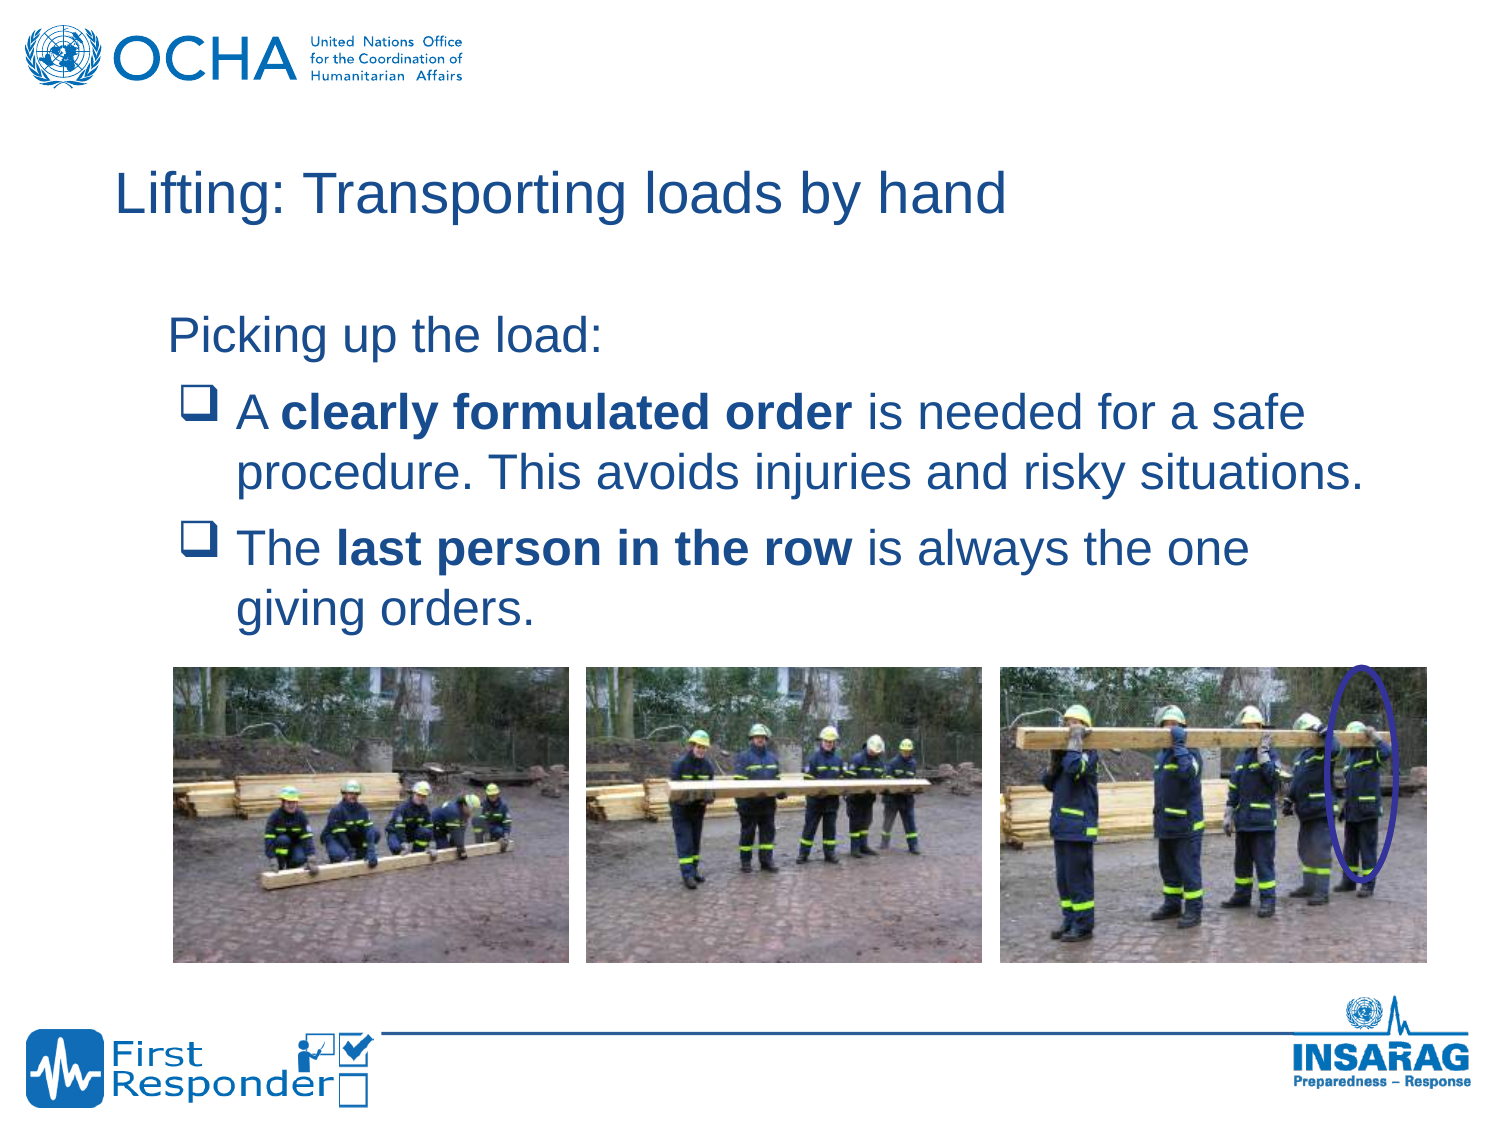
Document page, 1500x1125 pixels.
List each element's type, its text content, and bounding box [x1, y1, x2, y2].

text_box Lifting: Transporting loads by hand [100, 147, 1376, 233]
text_box Picking up the load: A clearly formulated order is needed for a safe procedure. This avoids injuries and risky situations. The last person in the row is always the one giving orders. [118, 295, 1406, 644]
picture [24, 1024, 375, 1113]
picture [1287, 995, 1471, 1094]
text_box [173, 666, 1427, 963]
